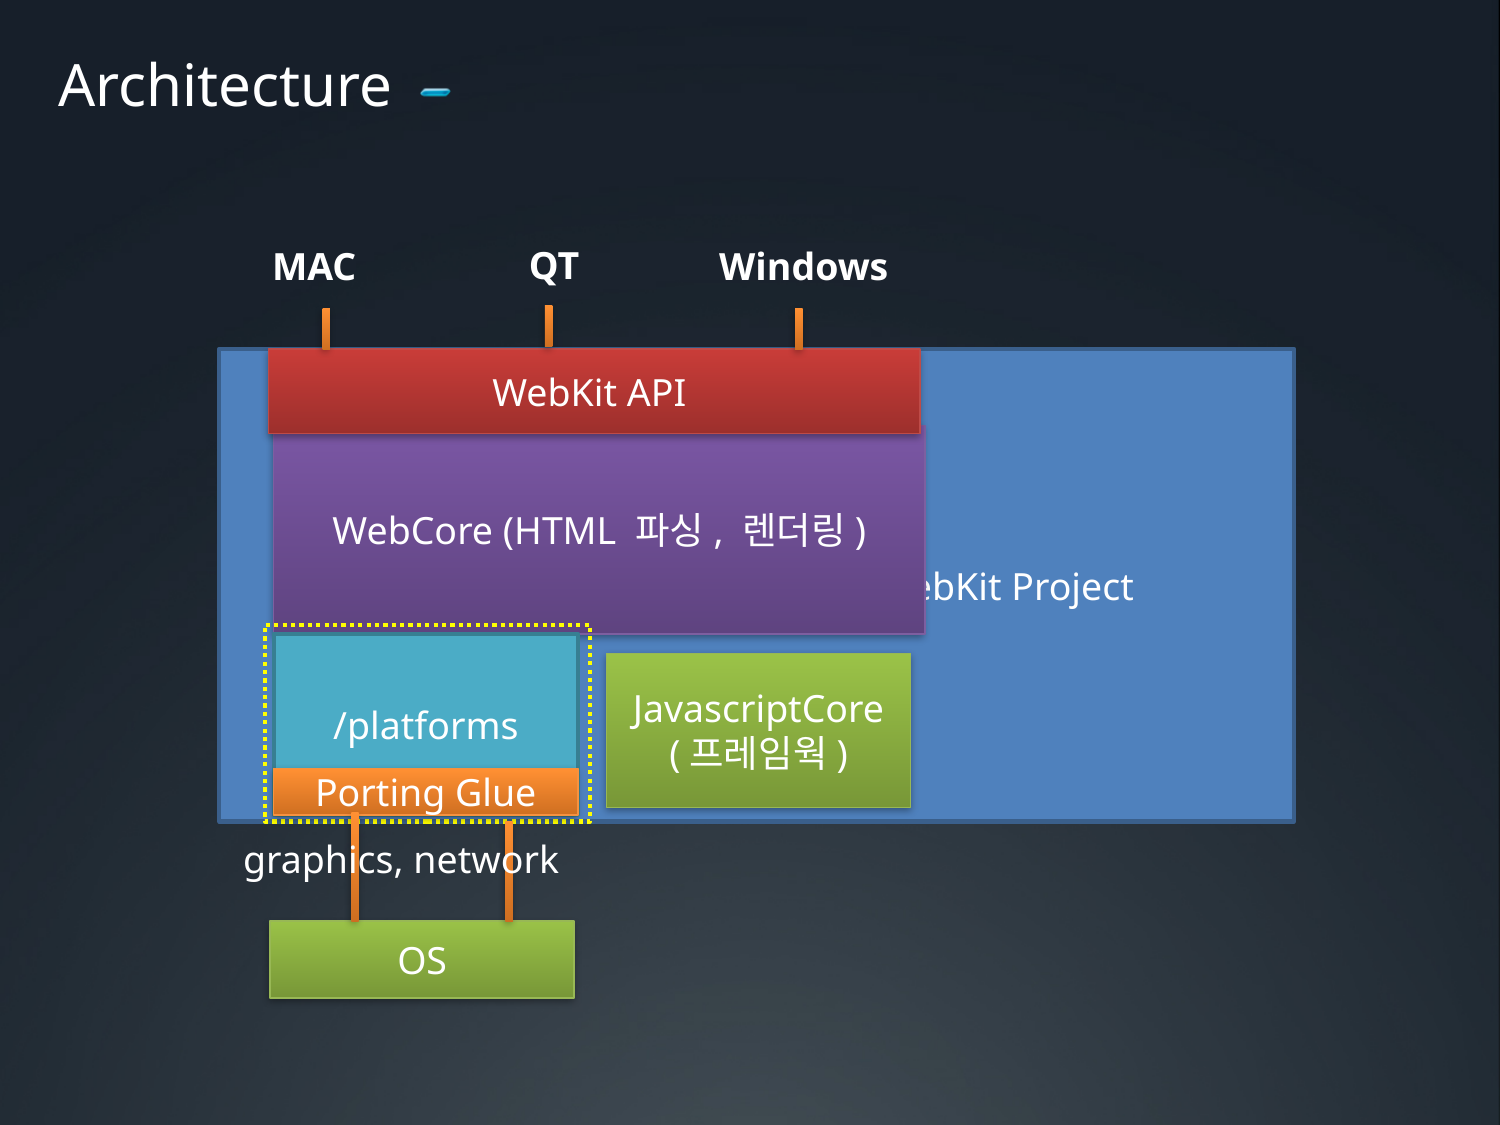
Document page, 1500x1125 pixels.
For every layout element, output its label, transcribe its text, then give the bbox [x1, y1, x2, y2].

text_box [544, 305, 553, 347]
text_box Windows [704, 236, 904, 296]
text_box WebKit API [268, 348, 921, 434]
text_box JavascriptCore (프레임웍) [606, 653, 911, 808]
text_box WebKit Project [591, 347, 1296, 824]
text_box [351, 889, 359, 922]
text_box graphics, network [228, 828, 600, 889]
text_box [505, 821, 513, 828]
text_box [263, 623, 592, 824]
text_box Porting Glue [273, 768, 579, 816]
text_box WebKit Project [217, 347, 269, 824]
text_box Architecture [43, 40, 408, 126]
text_box QT [514, 234, 595, 295]
text_box [351, 812, 359, 828]
text_box WebCore (HTML 파싱, 렌더링) [273, 425, 926, 635]
picture [0, 0, 1500, 1125]
text_box MAC [257, 236, 372, 296]
text_box [322, 308, 330, 350]
text_box OS [269, 920, 575, 999]
text_box [795, 308, 803, 350]
text_box [505, 889, 513, 922]
